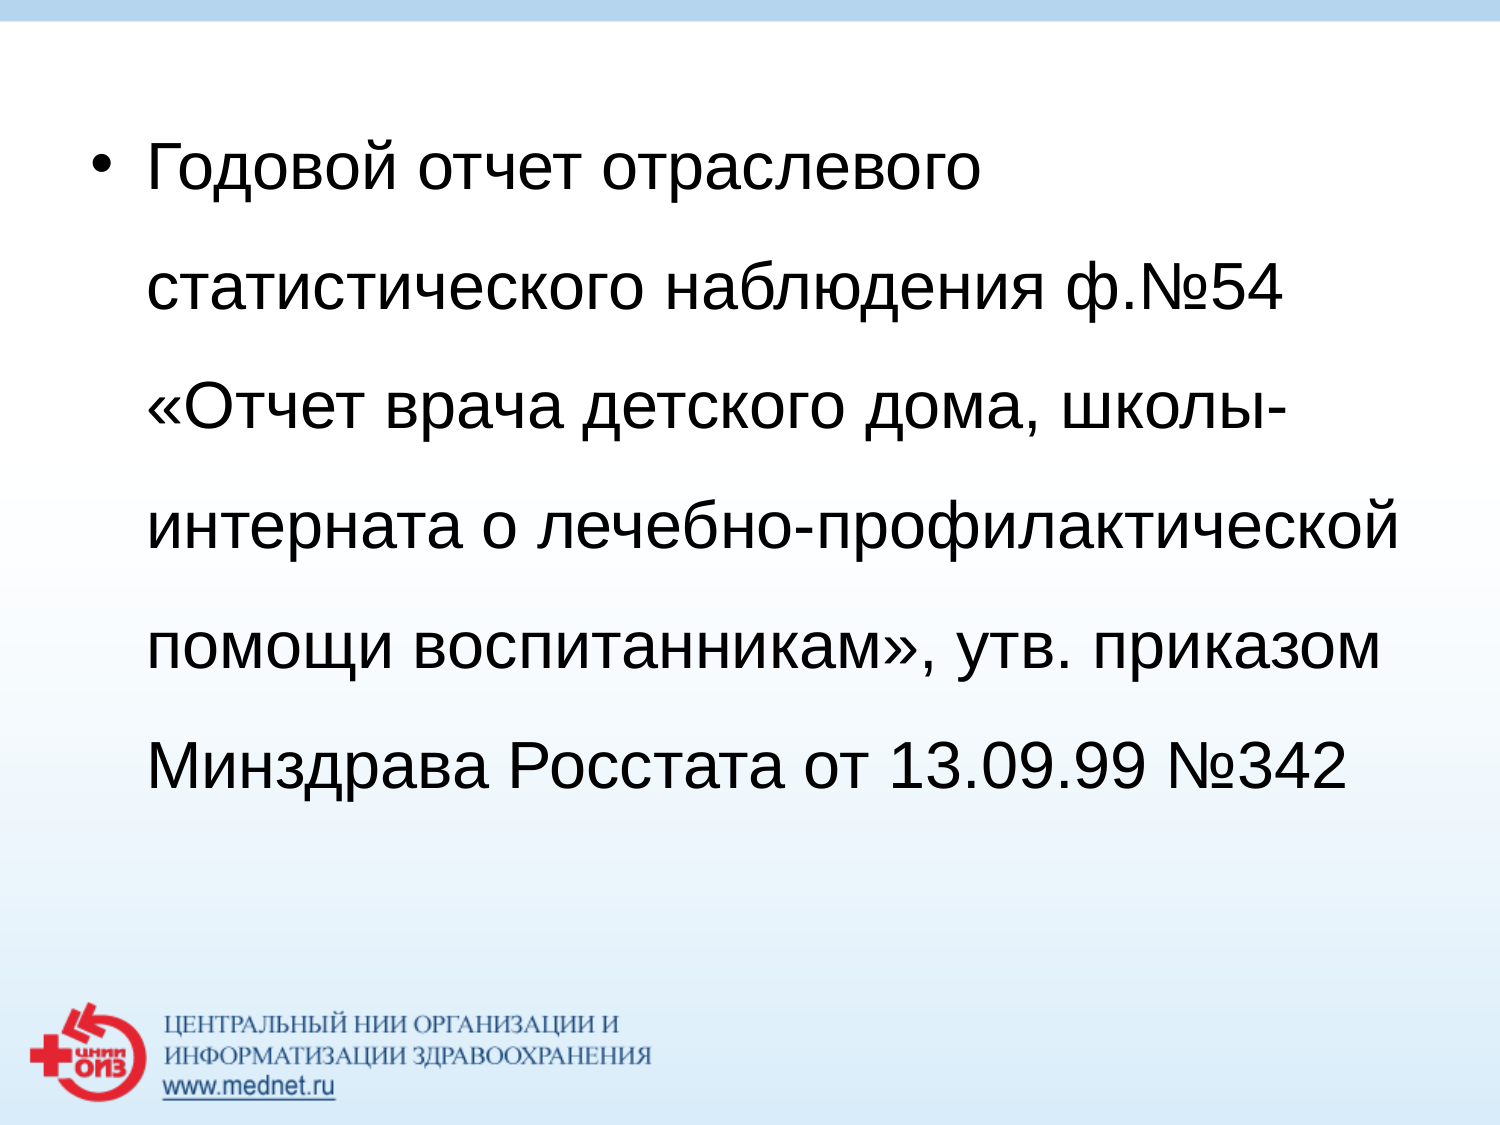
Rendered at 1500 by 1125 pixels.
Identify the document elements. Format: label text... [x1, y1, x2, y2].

list Годовой отчет отраслевого статистического наблюдения ф.№54 «Отчет врача детского дома, школы-интерната о лечебно-профилактической помощи воспитанникам», утв. приказом Минздрава Росстата от 13.09.99 №342 [75, 75, 1425, 963]
picture [0, 0, 1500, 1125]
